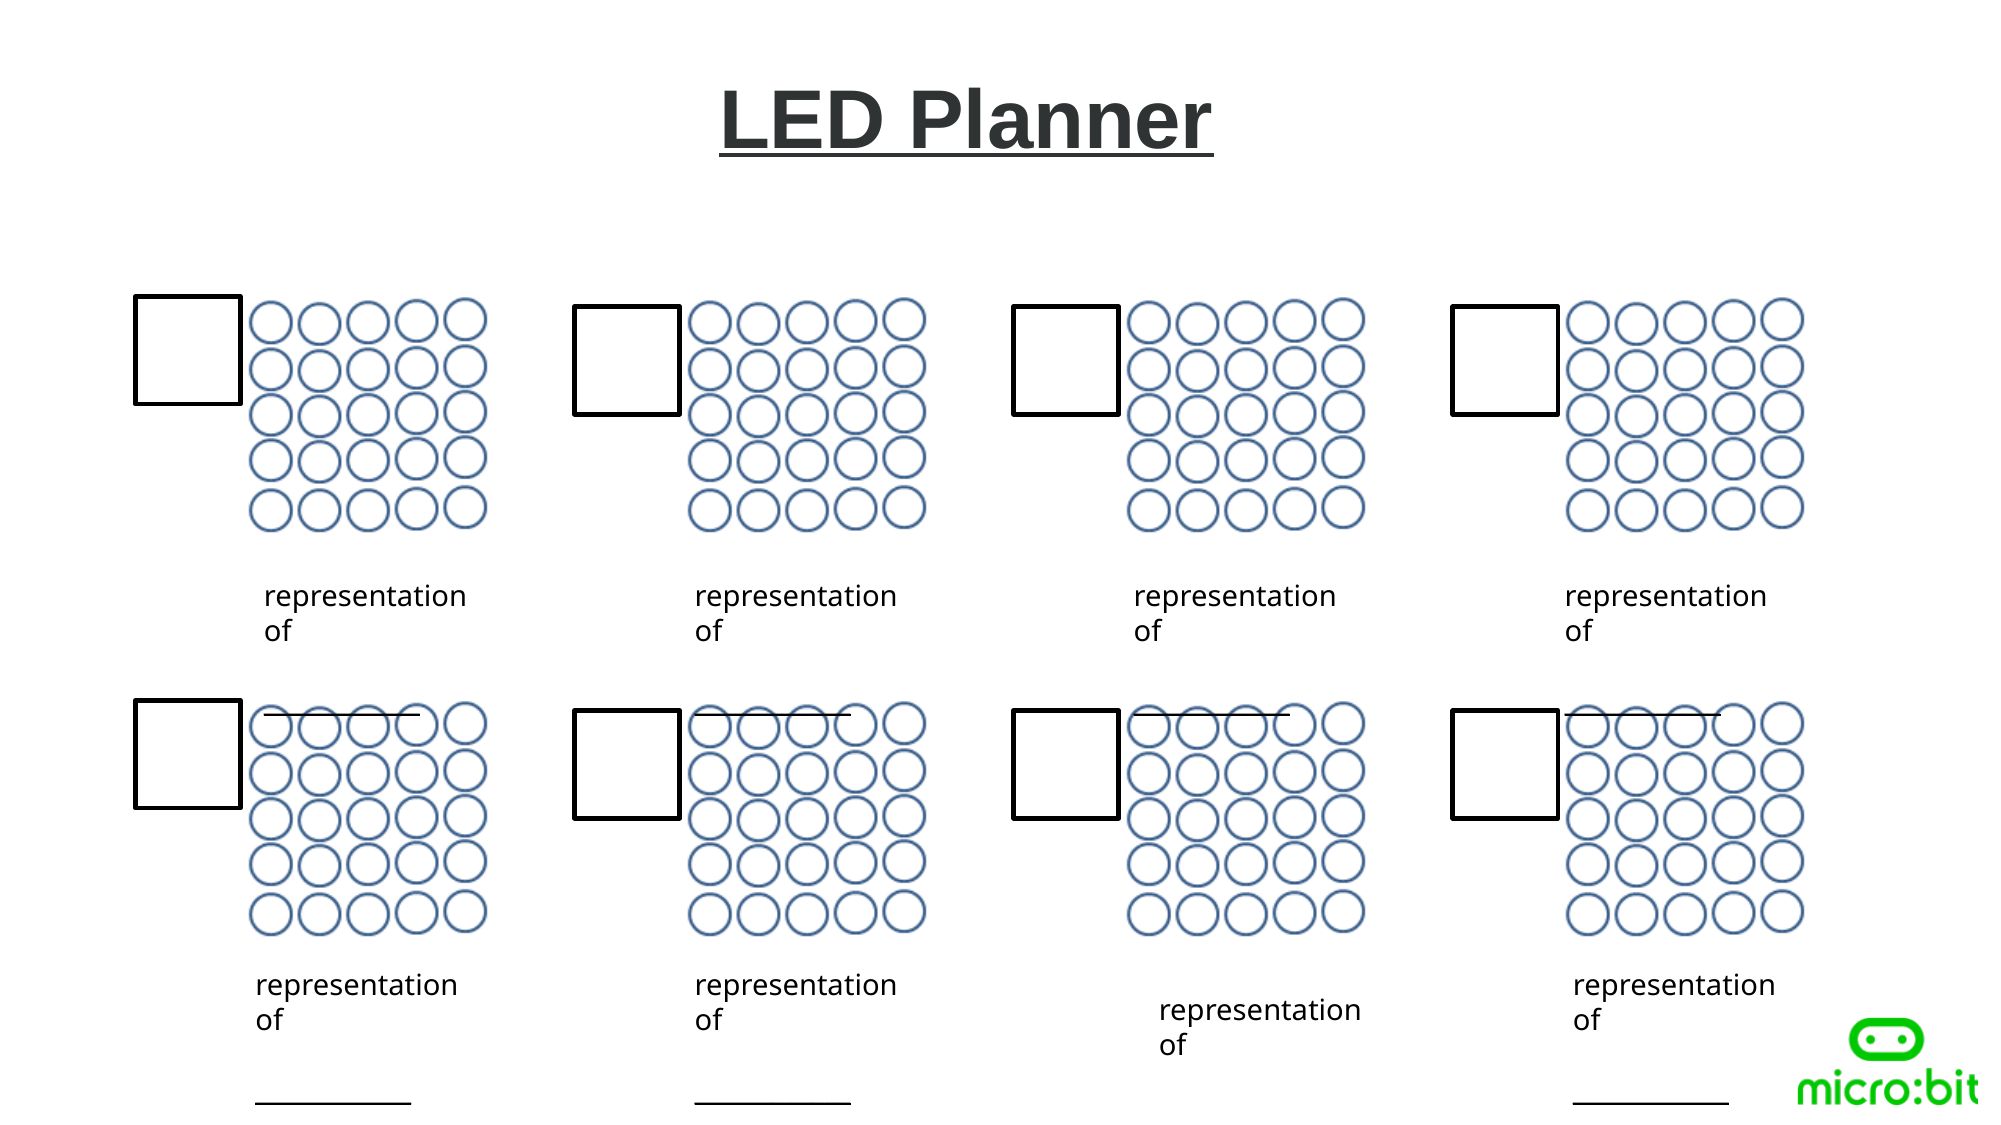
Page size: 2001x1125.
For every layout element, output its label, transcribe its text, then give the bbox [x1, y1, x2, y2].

text_box [1452, 710, 1544, 819]
picture [1549, 700, 1820, 952]
text_box representation of ____________ [1549, 562, 1803, 686]
text_box [574, 710, 665, 819]
text_box [1452, 306, 1544, 415]
text_box representation of ____________ [679, 961, 934, 1075]
text_box [135, 296, 229, 405]
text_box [231, 296, 503, 952]
text_box [1013, 710, 1105, 819]
picture [1549, 296, 1820, 548]
text_box representation of ____________ [240, 961, 494, 1075]
text_box [135, 700, 226, 808]
picture [1797, 1017, 1978, 1106]
text_box [574, 306, 665, 415]
text_box representation of ____________ [1557, 960, 1812, 1075]
text_box representation of ____________ [1143, 976, 1398, 1101]
title LED Planner [135, 58, 1798, 151]
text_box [1110, 296, 1381, 952]
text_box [670, 296, 942, 952]
text_box [1013, 306, 1105, 415]
